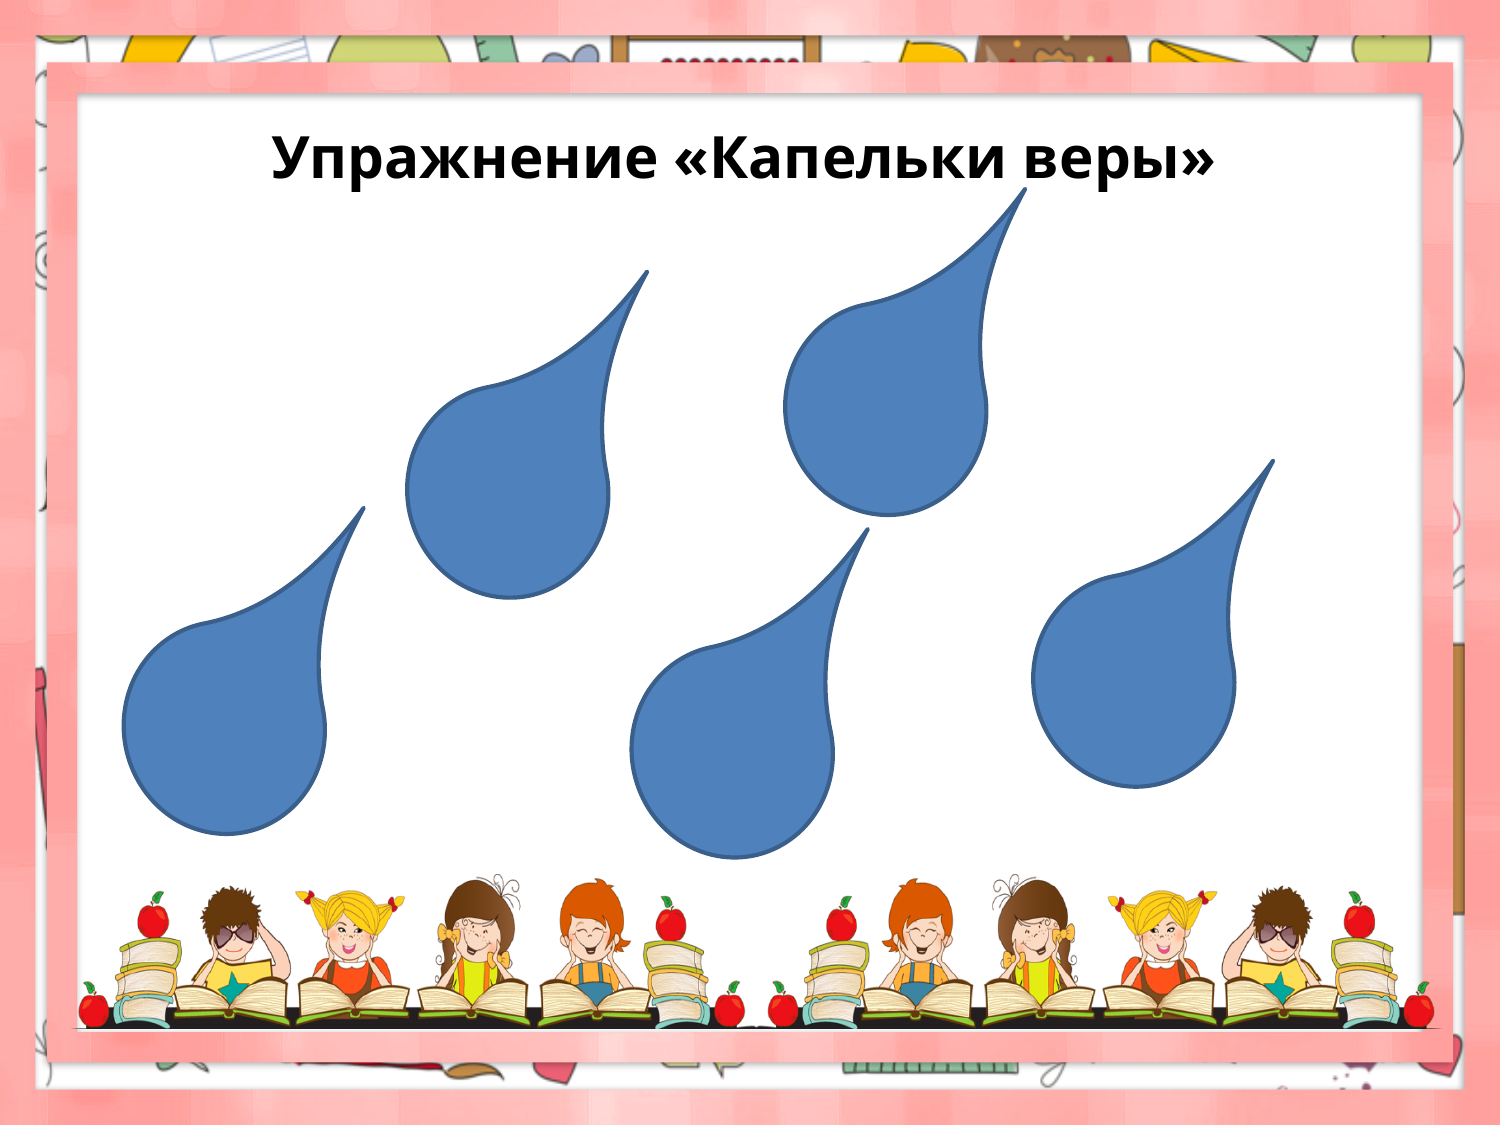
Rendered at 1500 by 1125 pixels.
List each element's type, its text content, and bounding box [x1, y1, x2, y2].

text_box [629, 527, 870, 860]
text_box Упражнение «Капельки веры» [87, 112, 1400, 198]
text_box [405, 269, 650, 600]
text_box [121, 506, 366, 837]
text_box [783, 187, 1028, 518]
picture [36, 36, 1464, 1089]
text_box [1031, 458, 1276, 789]
